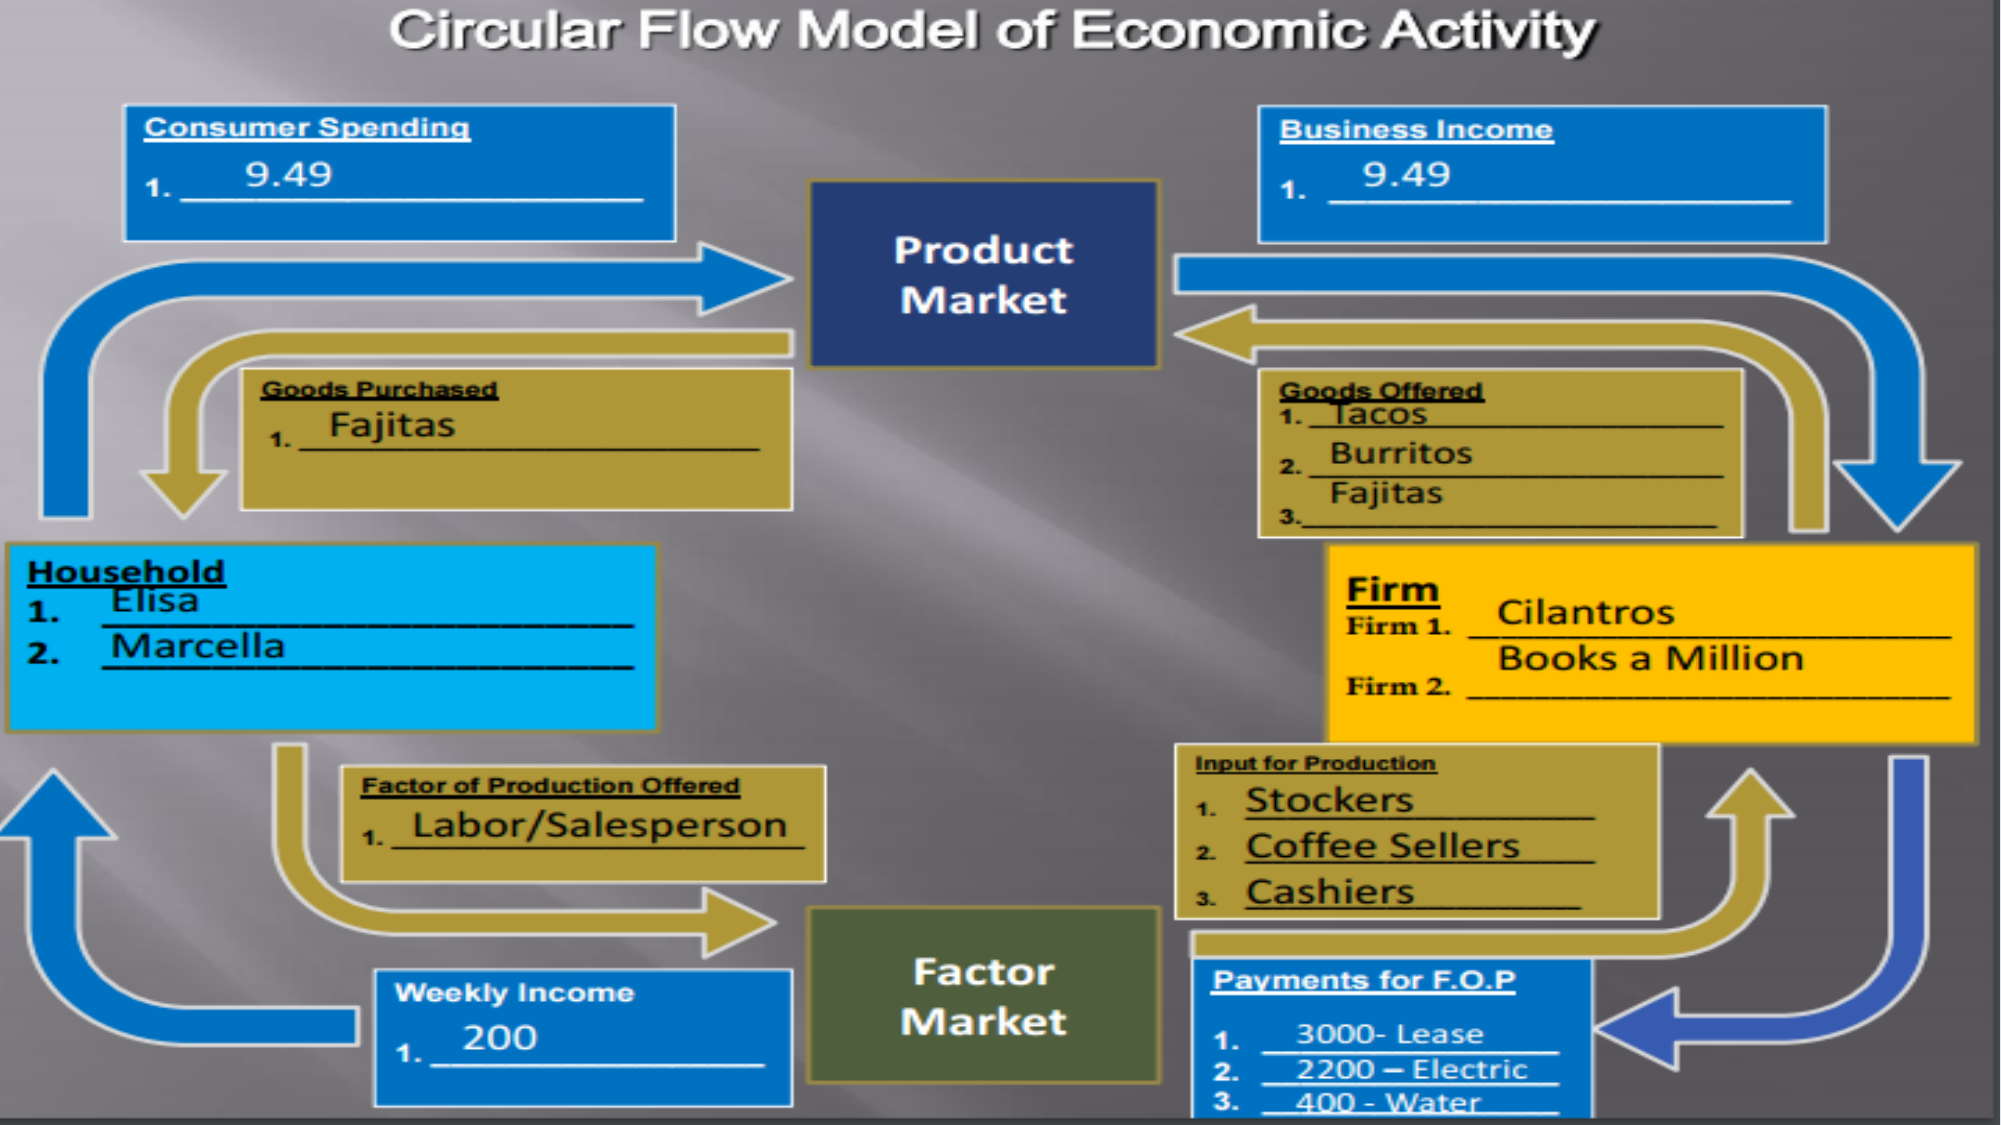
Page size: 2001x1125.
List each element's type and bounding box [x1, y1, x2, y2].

list [0, 0, 2000, 1125]
